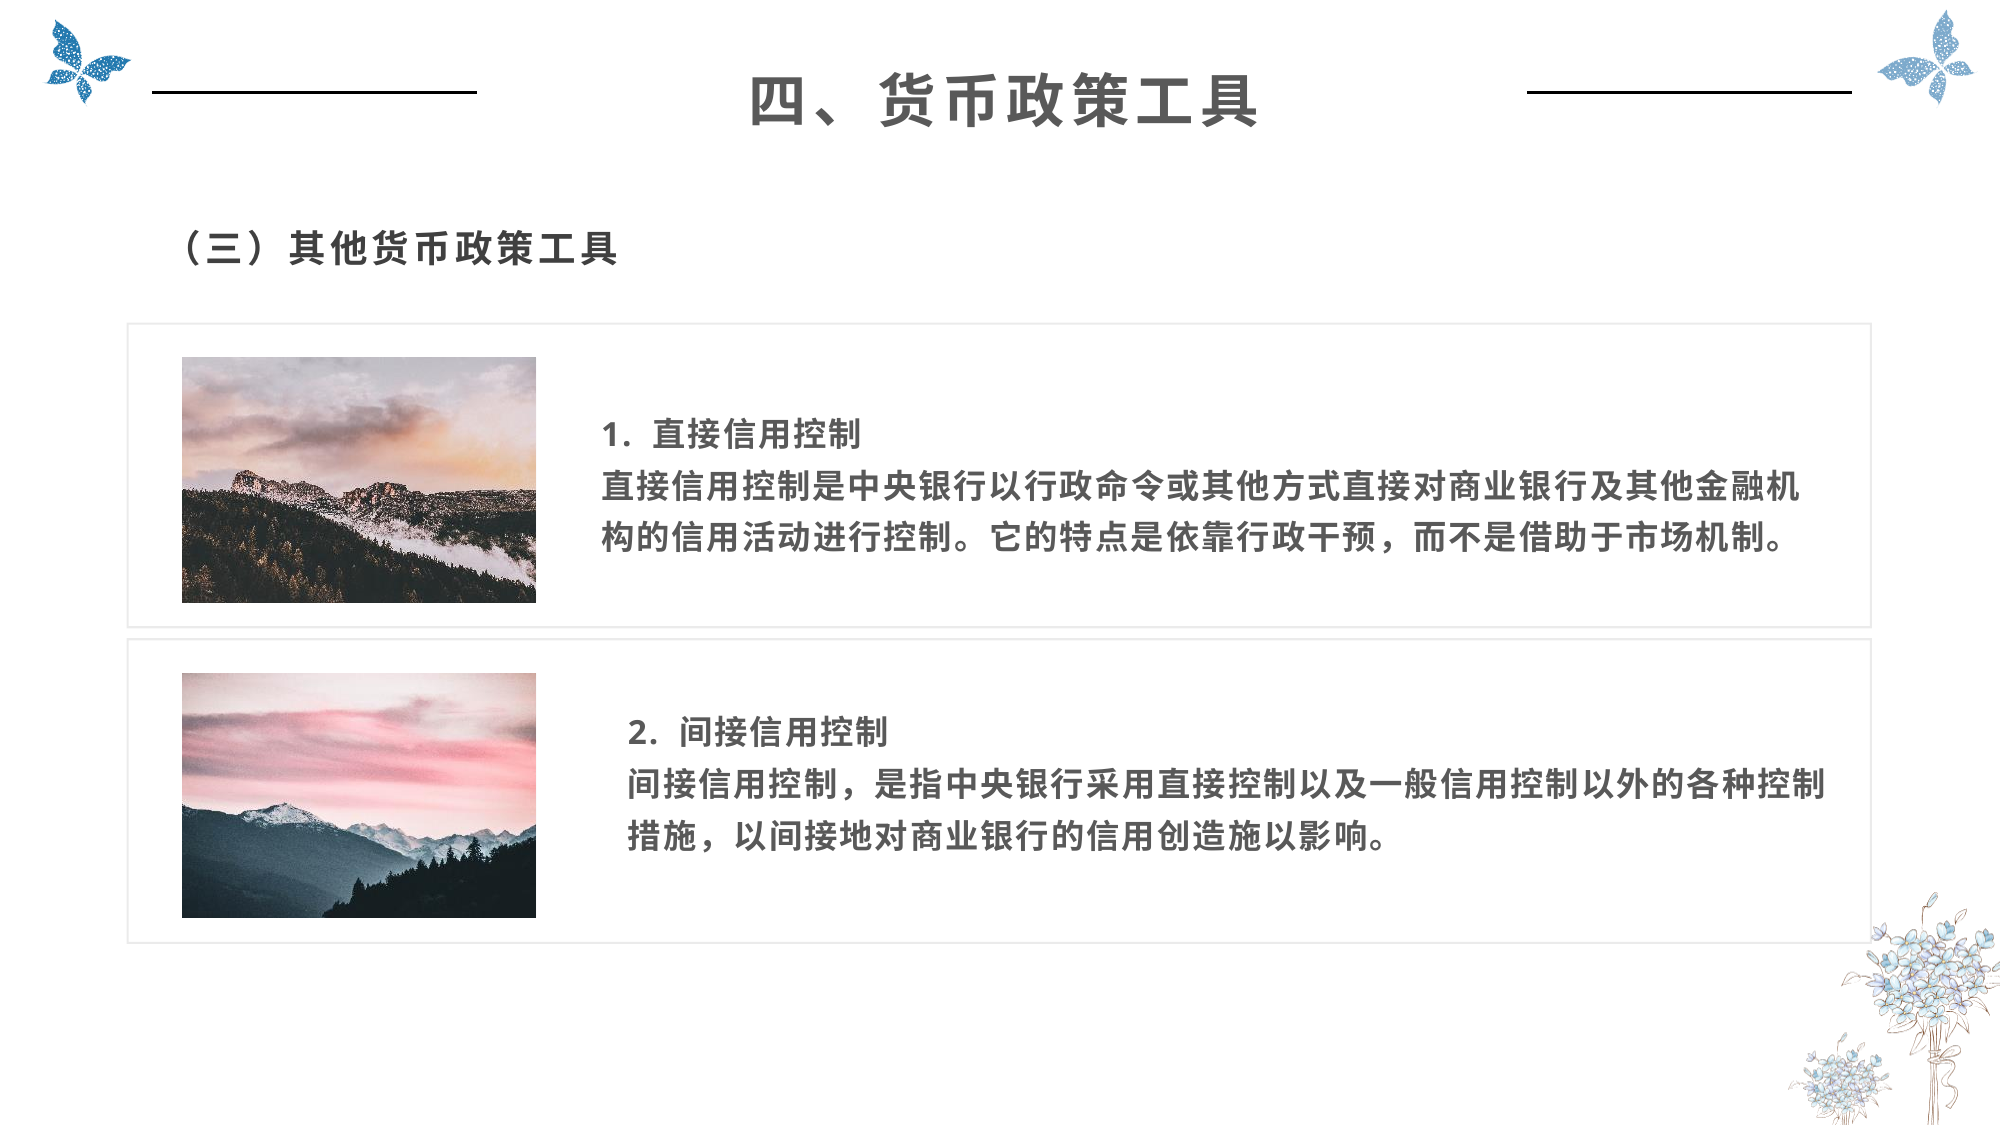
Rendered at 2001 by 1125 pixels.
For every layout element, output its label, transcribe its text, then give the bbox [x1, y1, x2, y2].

picture [181, 673, 537, 918]
picture [1788, 892, 2000, 1125]
text_box [127, 323, 1872, 628]
text_box 1. 直接信用控制 直接信用控制是中央银行以行政命令或其他方式直接对商业银行及其他金融机 构的信用活动进行控制。它的特点是依靠行政干预，而不是借助于市场机制。 [586, 393, 1825, 564]
text_box （三）其他货币政策工具 [152, 196, 1702, 276]
text_box 2. 间接信用控制 间接信用控制，是指中央银行采用直接控制以及一般信用控制以外的各种控制 措施，以间接地对商业银行的信用创造施以影响。 [613, 692, 1852, 863]
text_box [127, 638, 1872, 944]
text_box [151, 55, 1852, 142]
picture [181, 357, 537, 603]
